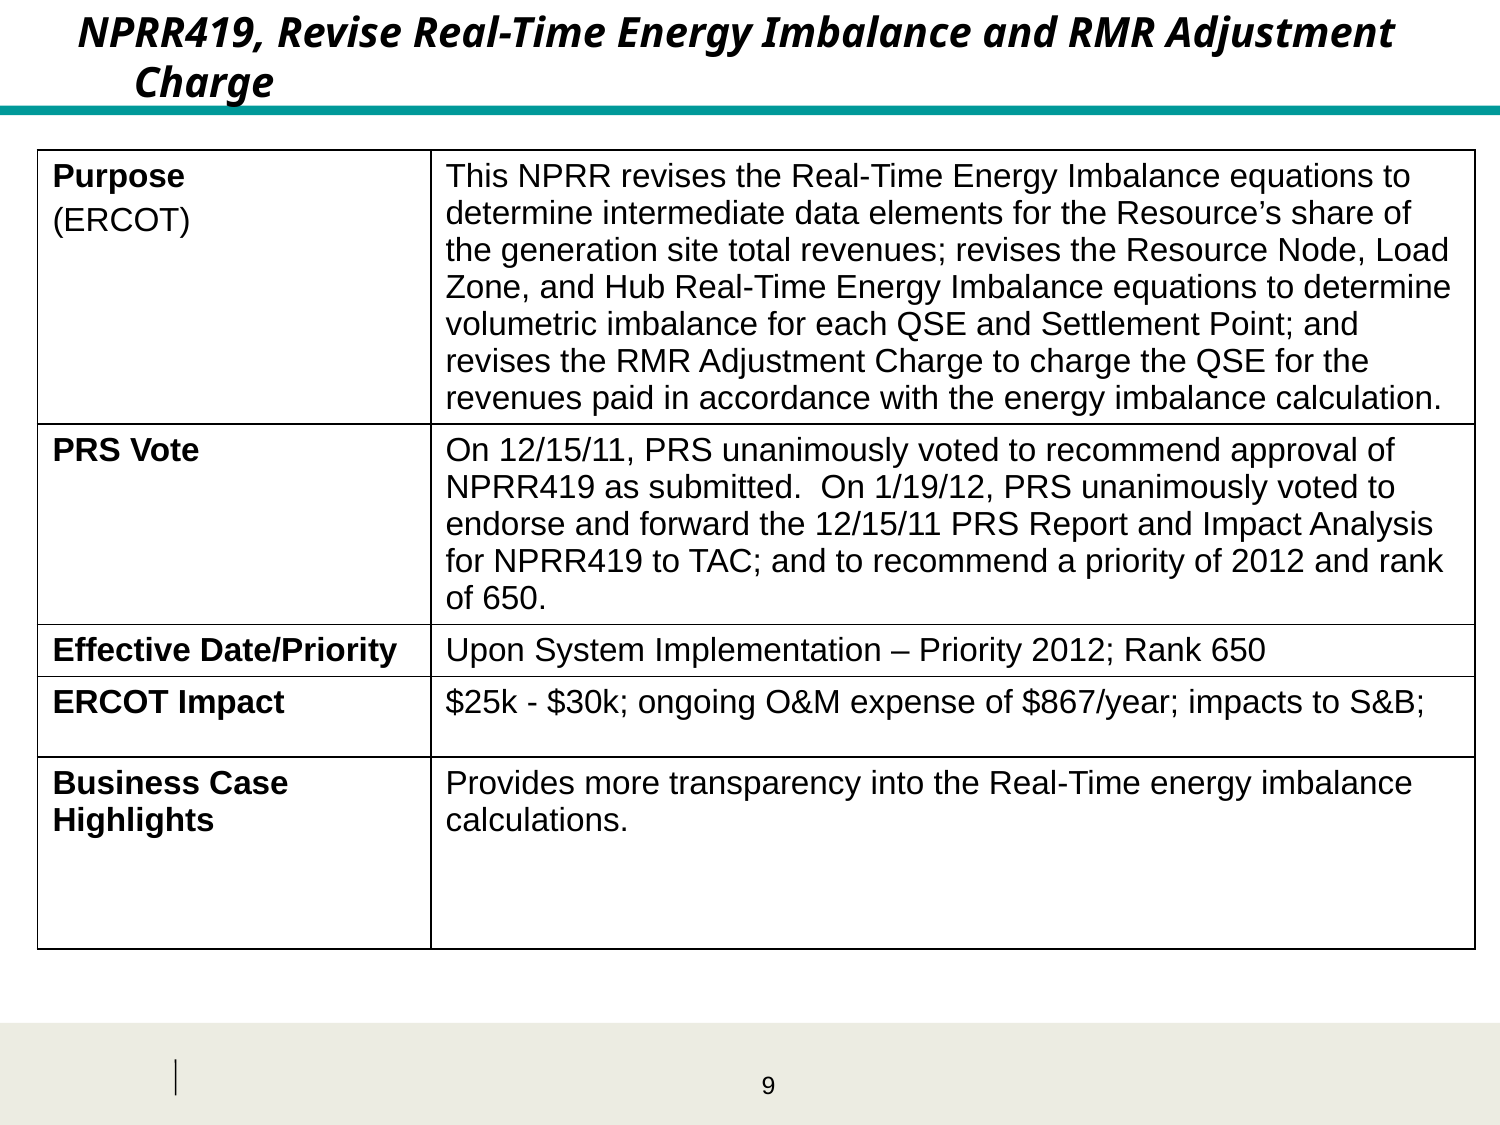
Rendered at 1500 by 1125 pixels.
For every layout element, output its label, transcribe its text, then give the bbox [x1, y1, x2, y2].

table_cell Upon System Implementation – Priority 2012; Rank 650 [432, 625, 1474, 676]
table_cell ERCOT Impact [38, 677, 430, 756]
table_header Purpose (ERCOT) [38, 151, 430, 423]
table_cell Provides more transparency into the Real-Time energy imbalance calculations. [432, 758, 1474, 948]
table_cell PRS Vote [38, 425, 430, 624]
table_cell Business Case Highlights [38, 758, 430, 948]
table_cell On 12/15/11, PRS unanimously voted to recommend approval of NPRR419 as submitted. On 1/19/12, PRS unanimously voted to endorse and forward the 12/15/11 PRS Report and Impact Analysis for NPRR419 to TAC; and to recommend a priority of 2012 and rank of 650. [432, 425, 1474, 624]
title NPRR419, Revise Real-Time Energy Imbalance and RMR Adjustment Charge [62, 0, 1500, 113]
table_header This NPRR revises the Real-Time Energy Imbalance equations to determine intermediate data elements for the Resource’s share of the generation site total revenues; revises the Resource Node, Load Zone, and Hub Real-Time Energy Imbalance equations to determine volumetric imbalance for each QSE and Settlement Point; and revises the RMR Adjustment Charge to charge the QSE for the revenues paid in accordance with the energy imbalance calculation. [432, 151, 1474, 423]
table_cell Effective Date/Priority [38, 625, 430, 676]
table_cell $25k - $30k; ongoing O&M expense of $867/year; impacts to S&B; [432, 677, 1474, 756]
